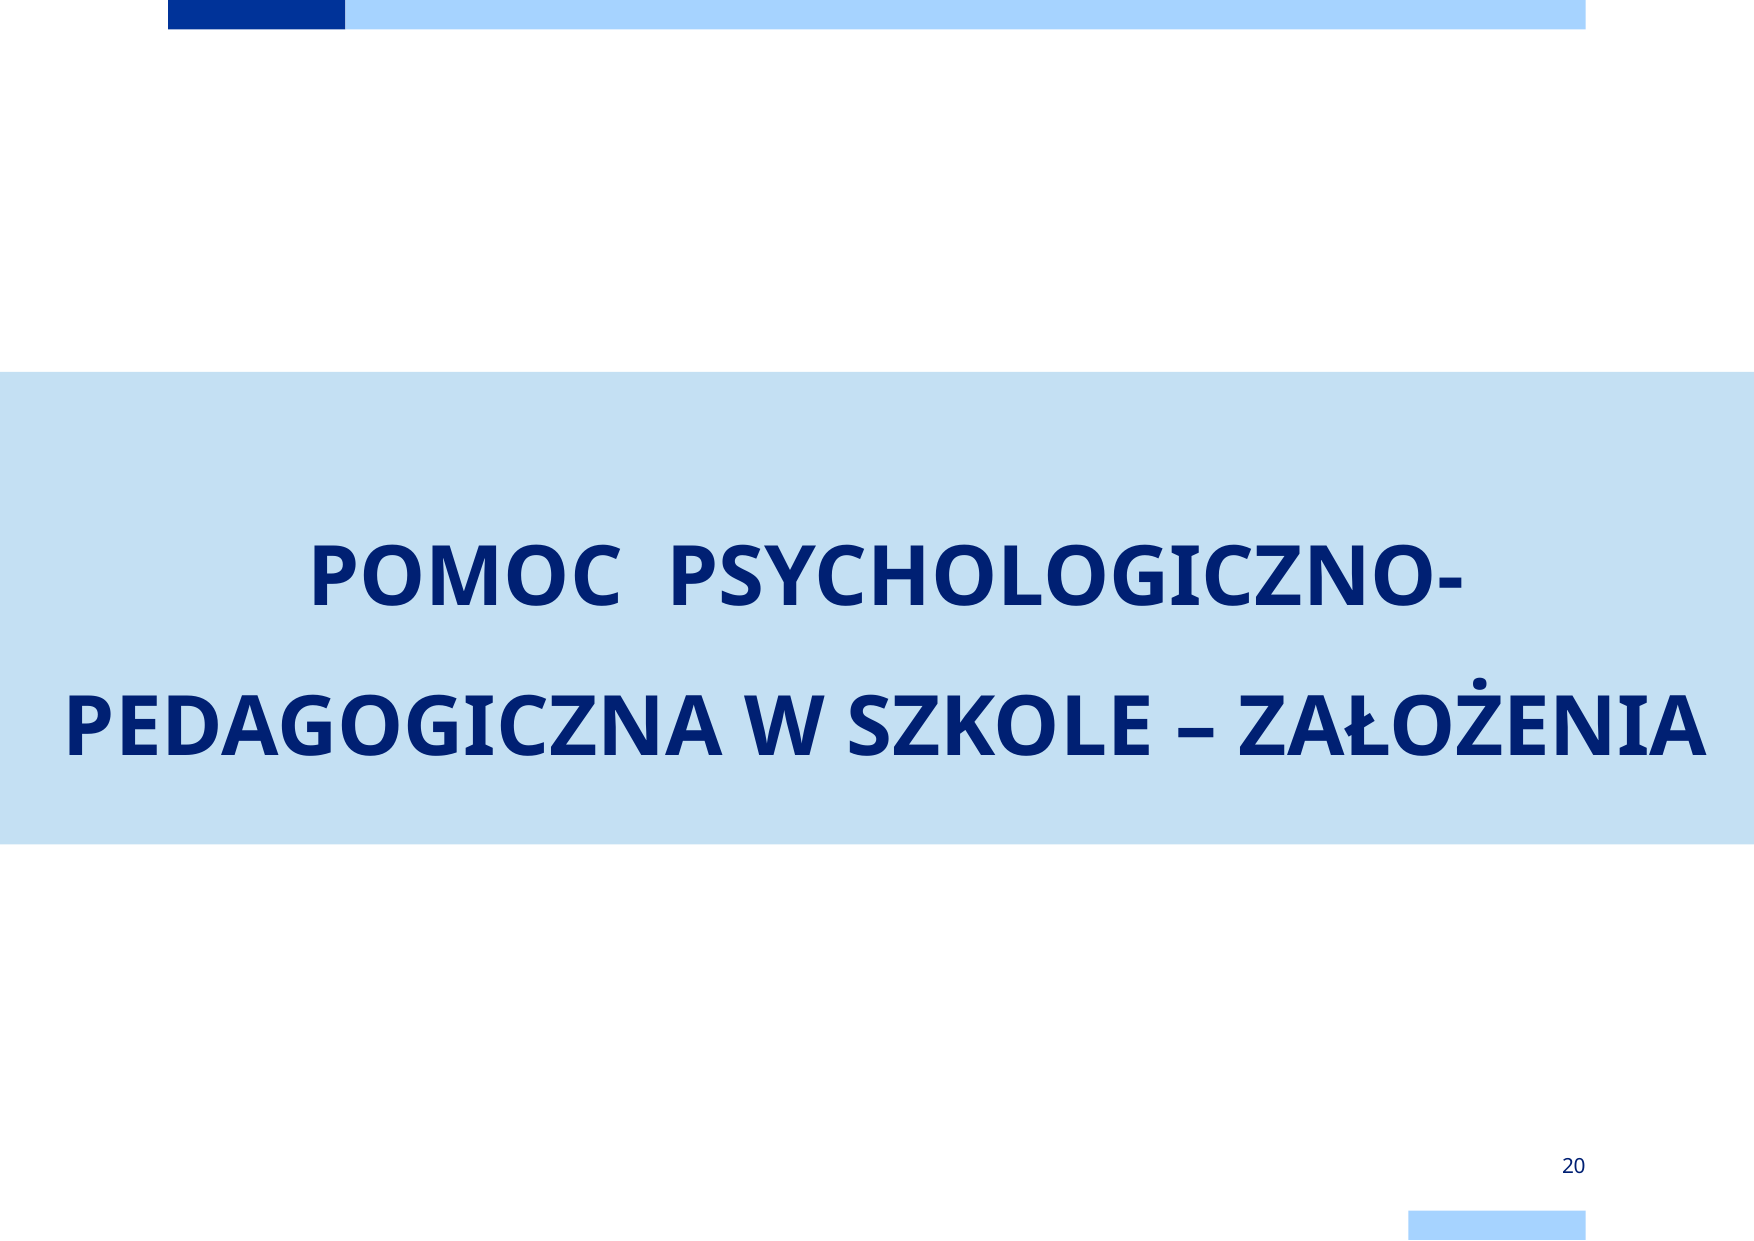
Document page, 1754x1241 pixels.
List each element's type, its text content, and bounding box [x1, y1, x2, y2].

slide_number 20 [1408, 1151, 1586, 1182]
list POMOC PSYCHOLOGICZNO- PEDAGOGICZNA W SZKOLE – ZAŁOŻENIA [0, 371, 1754, 845]
